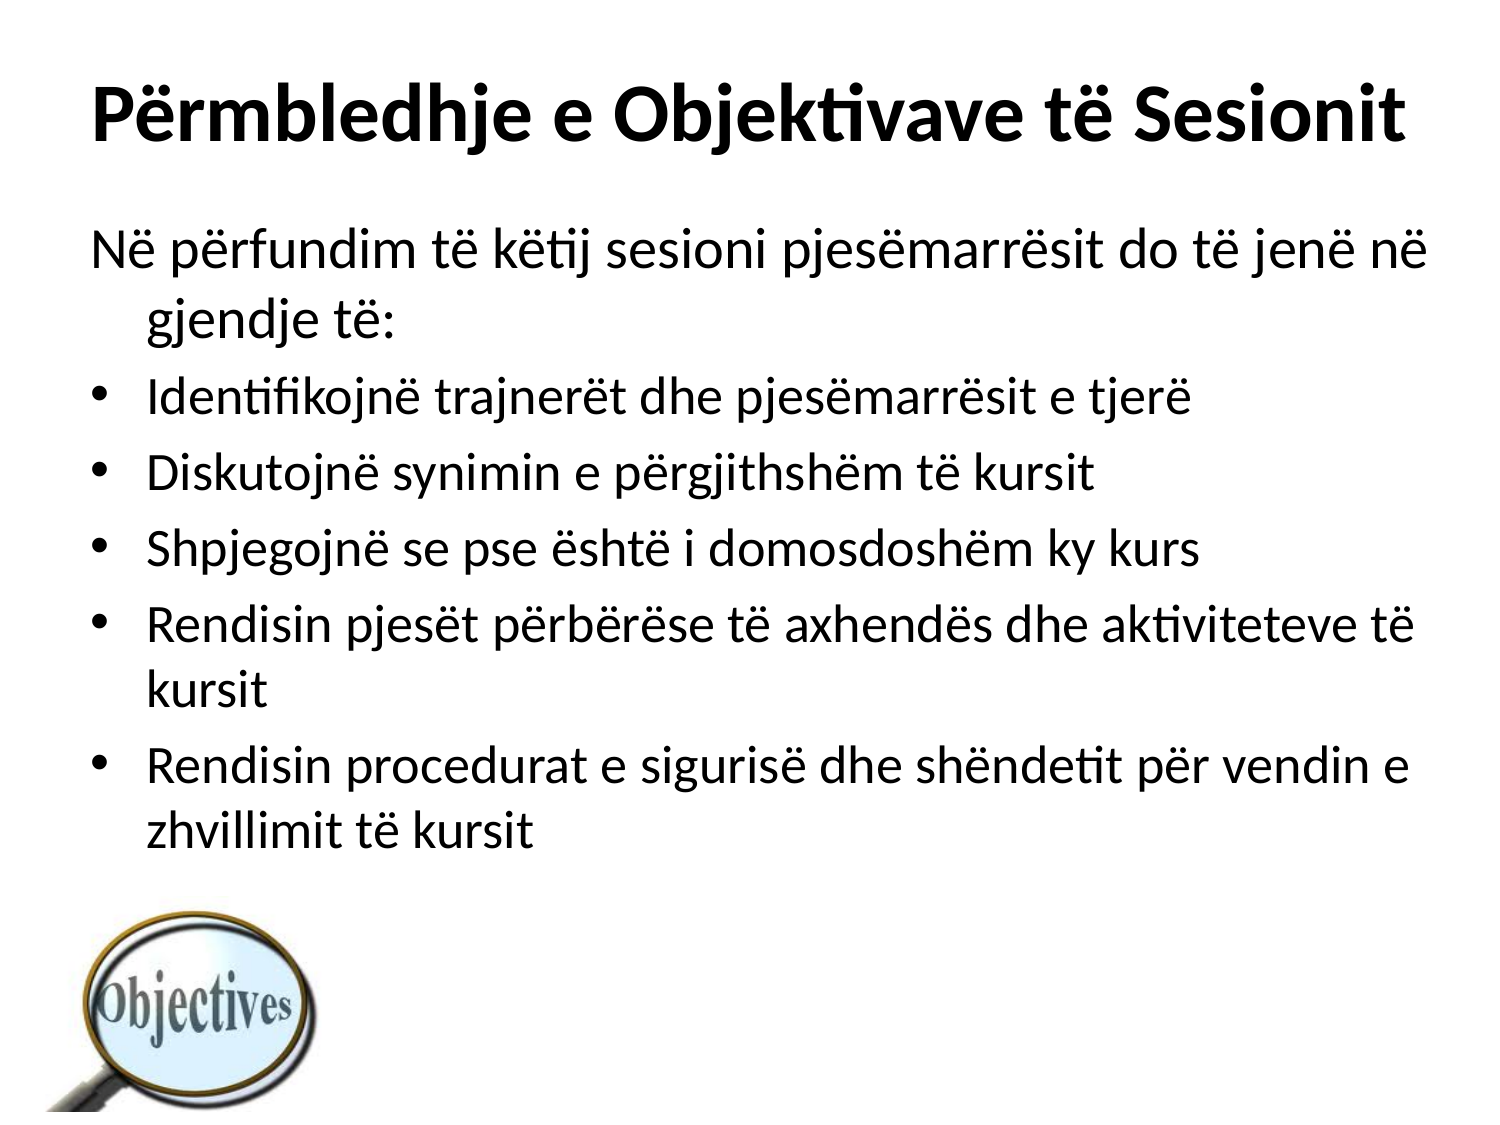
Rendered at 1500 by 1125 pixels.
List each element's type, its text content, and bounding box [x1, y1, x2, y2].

list Në përfundim të këtij sesioni pjesëmarrësit do të jenë në gjendje të: Identifikojnë trajnerët dhe pjesëmarrësit e tjerë Diskutojnë synimin e përgjithshëm të kursit Shpjegojnë se pse është i domosdoshëm ky kurs Rendisin pjesët përbërëse të axhendës dhe aktiviteteve të kursit Rendisin procedurat e sigurisë dhe shëndetit për vendin e zhvillimit të kursit [75, 202, 1472, 1005]
picture [0, 896, 393, 1112]
title Përmbledhje e Objektivave të Sesionit [75, 45, 1425, 172]
